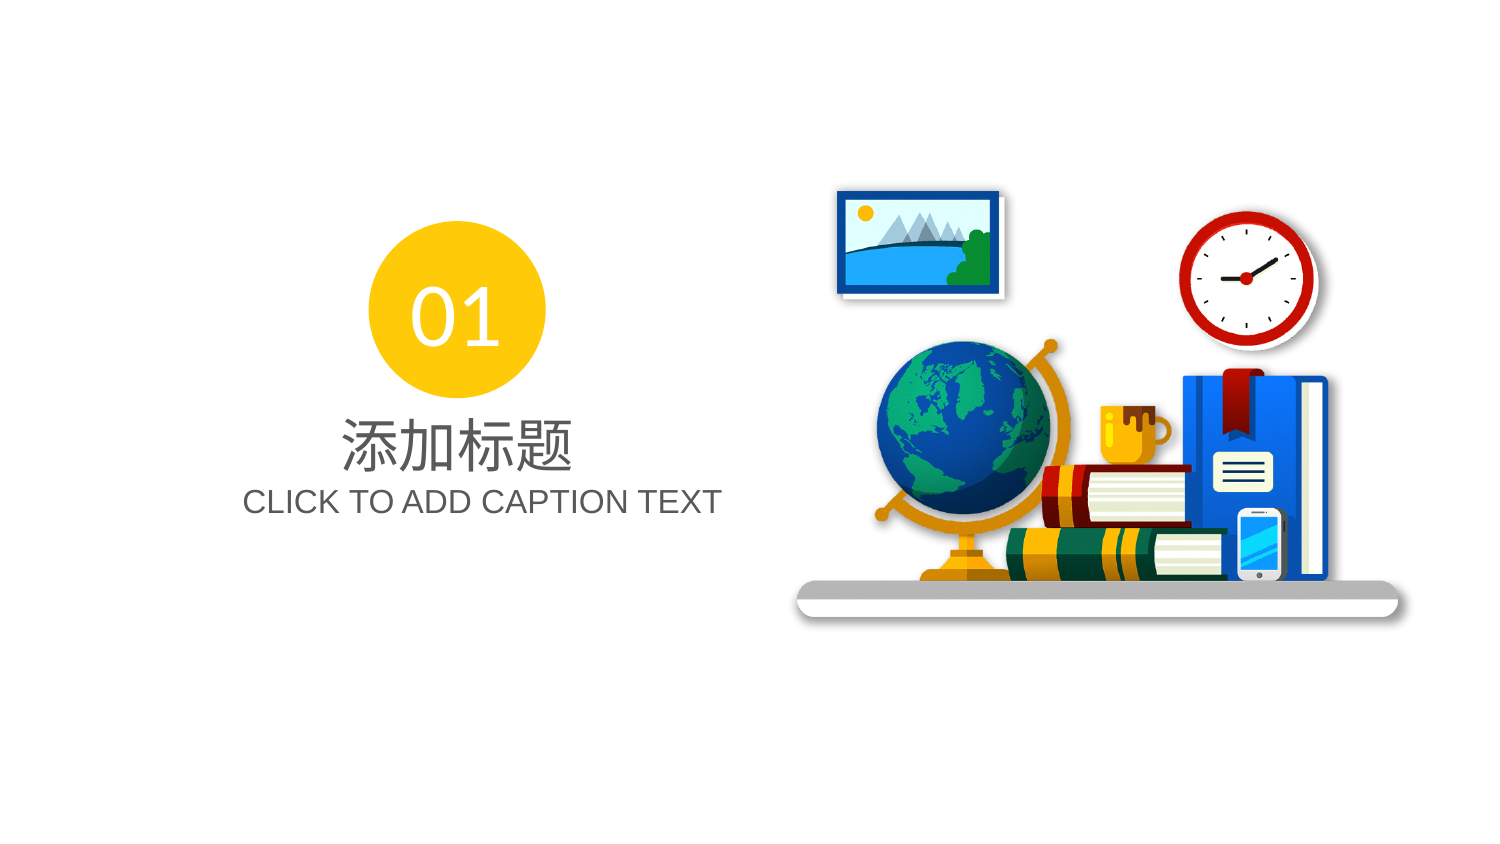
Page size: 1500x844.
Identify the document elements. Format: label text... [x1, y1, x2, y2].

picture [797, 191, 1398, 617]
text_box 添加标题 [242, 417, 673, 481]
text_box CLICK TO ADD CAPTION TEXT [242, 484, 744, 521]
text_box 01 [367, 220, 547, 400]
